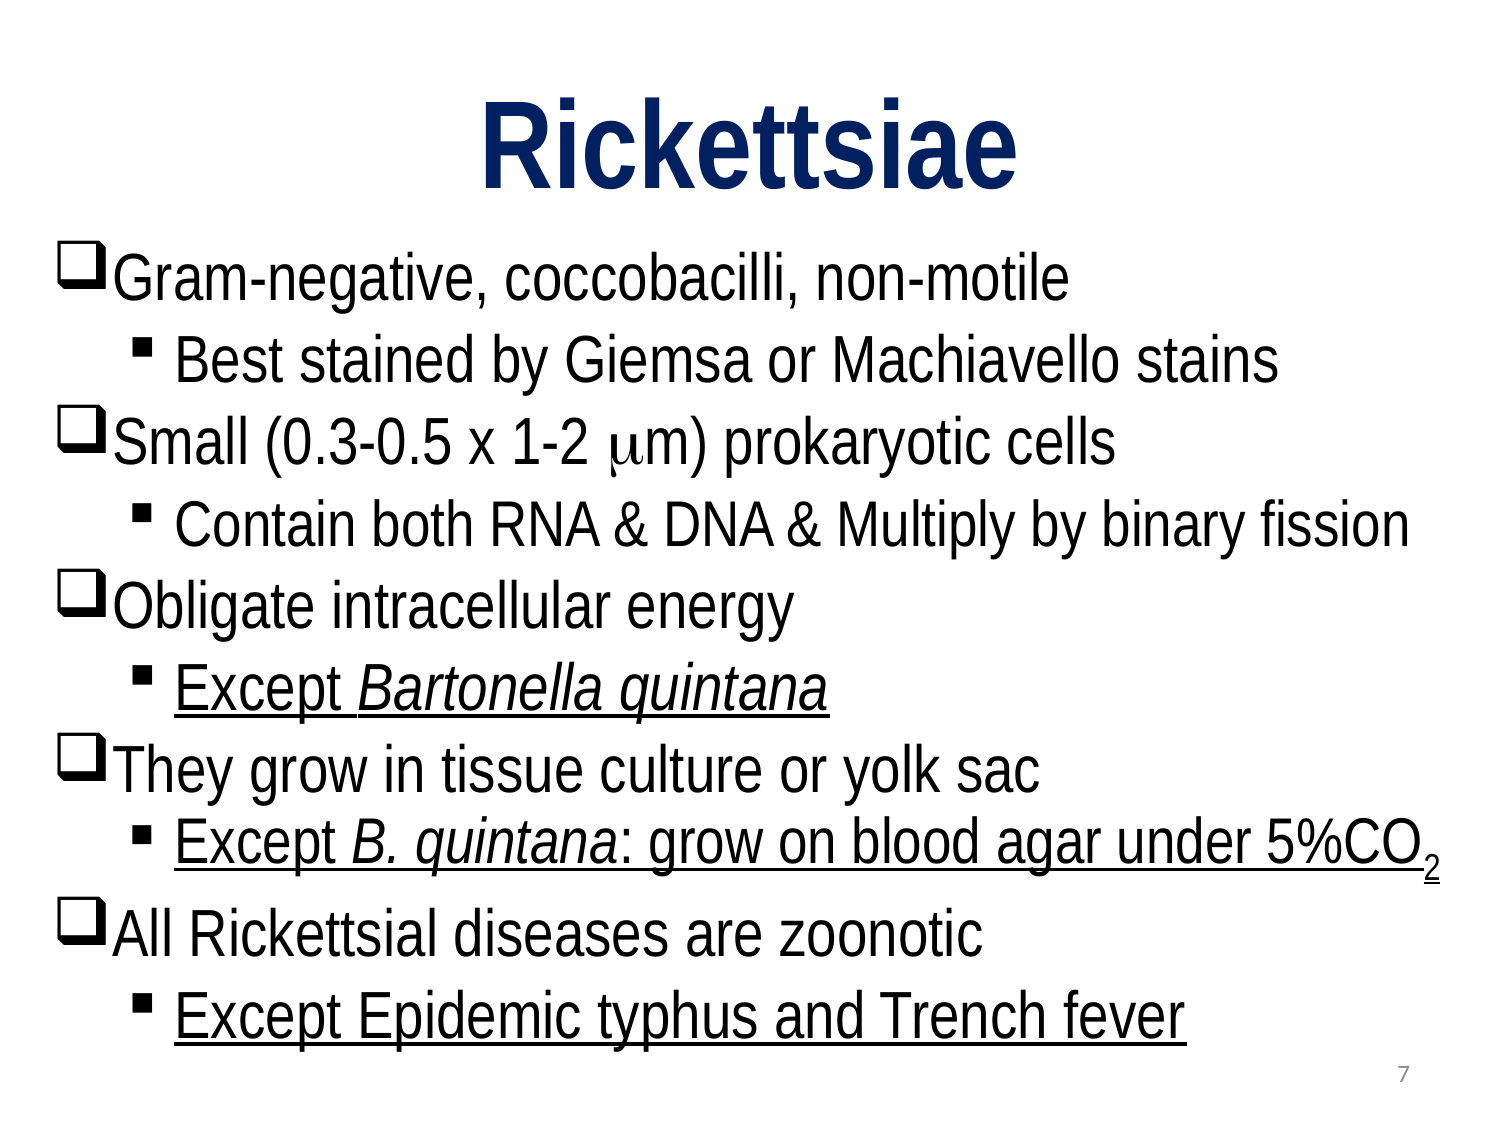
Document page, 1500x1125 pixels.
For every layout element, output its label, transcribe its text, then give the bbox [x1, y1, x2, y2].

footer [512, 1042, 988, 1103]
list Gram-negative, coccobacilli, non-motile Best stained by Giemsa or Machiavello stains Small (0.3-0.5 x 1-2 m) prokaryotic cells Contain both RNA & DNA & Multiply by binary fission Obligate intracellular energy Except Bartonella quintana They grow in tissue culture or yolk sac Except B. quintana: grow on blood agar under 5%CO2 All Rickettsial diseases are zoonotic Except Epidemic typhus and Trench fever [37, 237, 1463, 1113]
title Rickettsiae [75, 45, 1425, 233]
slide_number 7 [1074, 1042, 1425, 1103]
